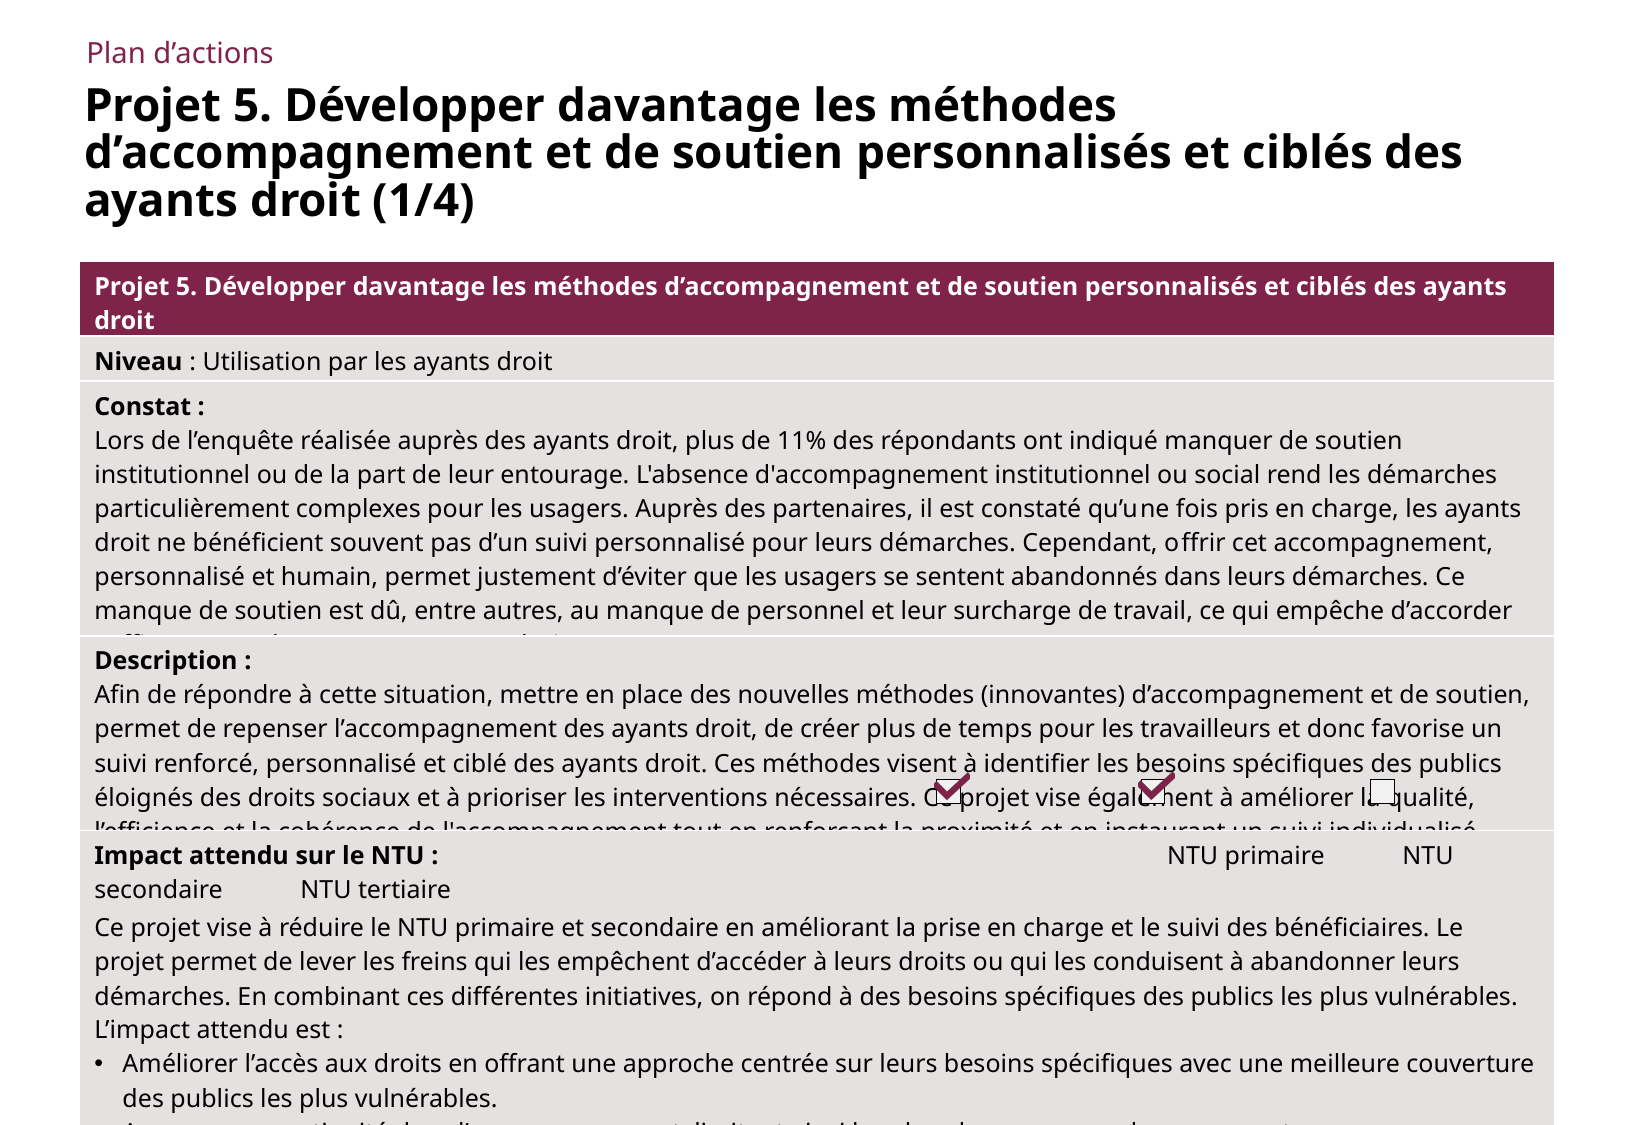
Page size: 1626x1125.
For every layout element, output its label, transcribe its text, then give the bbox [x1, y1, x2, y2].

table_cell Impact attendu sur le NTU : NTU primaire NTU secondaire NTU tertiaire Ce projet vise à réduire le NTU primaire et secondaire en améliorant la prise en charge et le suivi des bénéficiaires. Le projet permet de lever les freins qui les empêchent d’accéder à leurs droits ou qui les conduisent à abandonner leurs démarches. En combinant ces différentes initiatives, on répond à des besoins spécifiques des publics les plus vulnérables. L’impact attendu est : Améliorer l’accès aux droits en offrant une approche centrée sur leurs besoins spécifiques avec une meilleure couverture des publics les plus vulnérables. Assurer une continuité dans l’accompagnement, limitant ainsi les abandons en cours de parcours et assurer l’augmentation du taux de finalisation des demandes. Renforcer la confiance des ayants droit envers les institutions, avec un engagement actif, personnalisé et bienveillant [80, 831, 1554, 1125]
text_box Plan d’actions [86, 38, 1522, 70]
picture [934, 769, 970, 805]
picture [1138, 768, 1175, 805]
table_cell Niveau : Utilisation par les ayants droit [80, 337, 1554, 380]
text_box [1370, 779, 1395, 804]
title Projet 5. Développer davantage les méthodes d’accompagnement et de soutien personnalisés et ciblés des ayants droit (1/4) [84, 82, 1550, 229]
table_cell Constat : Lors de l’enquête réalisée auprès des ayants droit, plus de 11% des répondants ont indiqué manquer de soutien institutionnel ou de la part de leur entourage. L'absence d'accompagnement institutionnel ou social rend les démarches particulièrement complexes pour les usagers. Auprès des partenaires, il est constaté qu’une fois pris en charge, les ayants droit ne bénéficient souvent pas d’un suivi personnalisé pour leurs démarches. Cependant, offrir cet accompagnement, personnalisé et humain, permet justement d’éviter que les usagers se sentent abandonnés dans leurs démarches. Ce manque de soutien est dû, entre autres, au manque de personnel et leur surcharge de travail, ce qui empêche d’accorder suffisamment de temps aux ayants droit. [80, 382, 1554, 635]
table_header Projet 5. Développer davantage les méthodes d’accompagnement et de soutien personnalisés et ciblés des ayants droit [80, 262, 1554, 335]
table_cell Description : Afin de répondre à cette situation, mettre en place des nouvelles méthodes (innovantes) d’accompagnement et de soutien, permet de repenser l’accompagnement des ayants droit, de créer plus de temps pour les travailleurs et donc favorise un suivi renforcé, personnalisé et ciblé des ayants droit. Ces méthodes visent à identifier les besoins spécifiques des publics éloignés des droits sociaux et à prioriser les interventions nécessaires. Ce projet vise également à améliorer la qualité, l’efficience et la cohérence de l'accompagnement tout en renforçant la proximité et en instaurant un suivi individualisé. [80, 637, 1554, 830]
